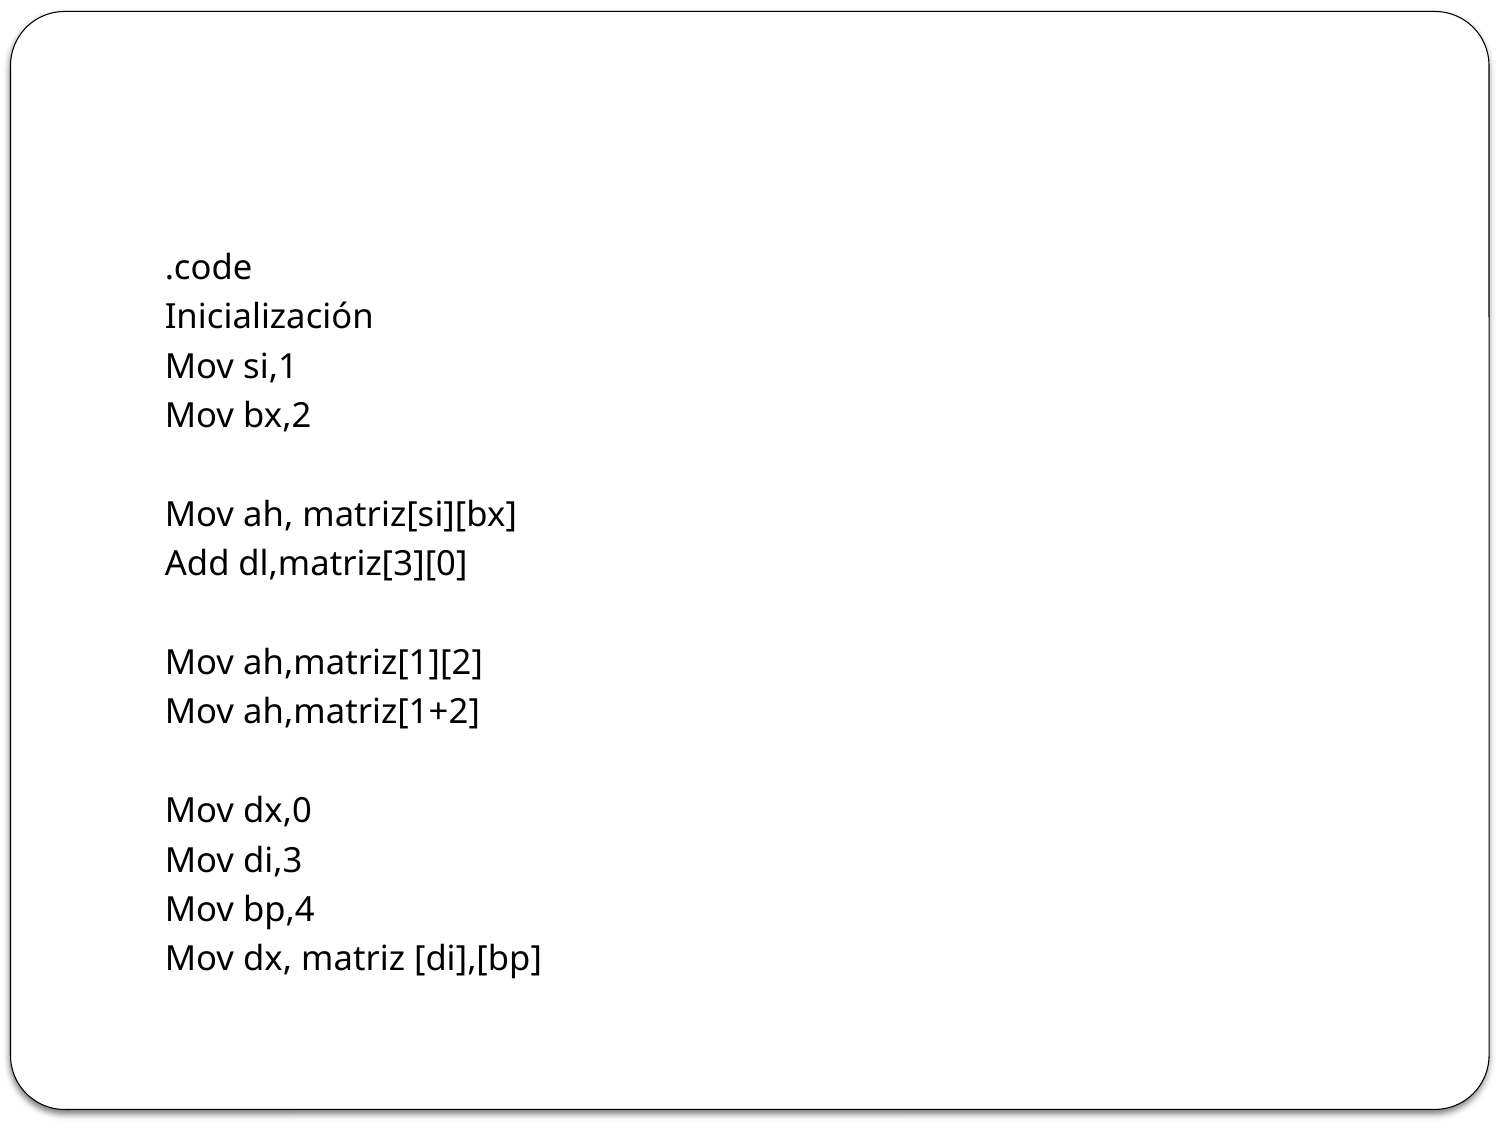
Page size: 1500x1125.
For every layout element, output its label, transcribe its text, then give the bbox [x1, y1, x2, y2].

list .code Inicialización Mov si,1 Mov bx,2 Mov ah, matriz[si][bx] Add dl,matriz[3][0] Mov ah,matriz[1][2] Mov ah,matriz[1+2] Mov dx,0 Mov di,3 Mov bp,4 Mov dx, matriz [di],[bp] [150, 237, 1425, 988]
